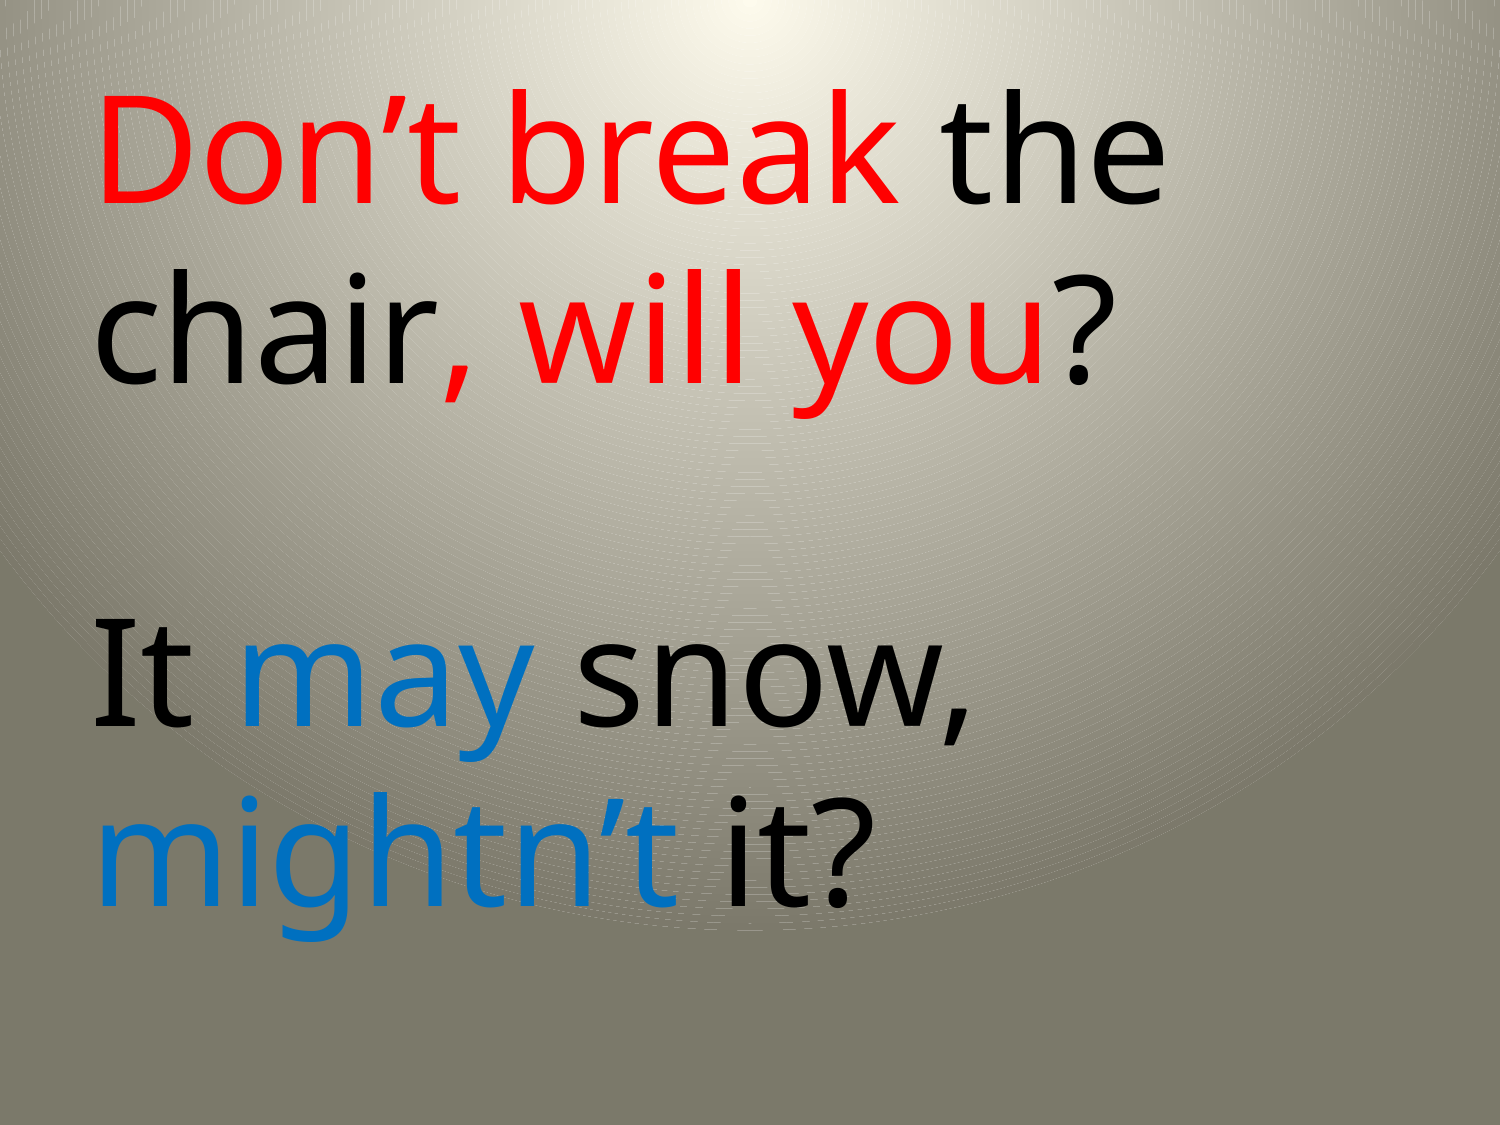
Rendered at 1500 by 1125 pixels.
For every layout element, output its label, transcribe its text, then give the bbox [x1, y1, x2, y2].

title Don’t break the chair, will you? It may snow, mightn’t it? [75, 45, 1425, 1125]
